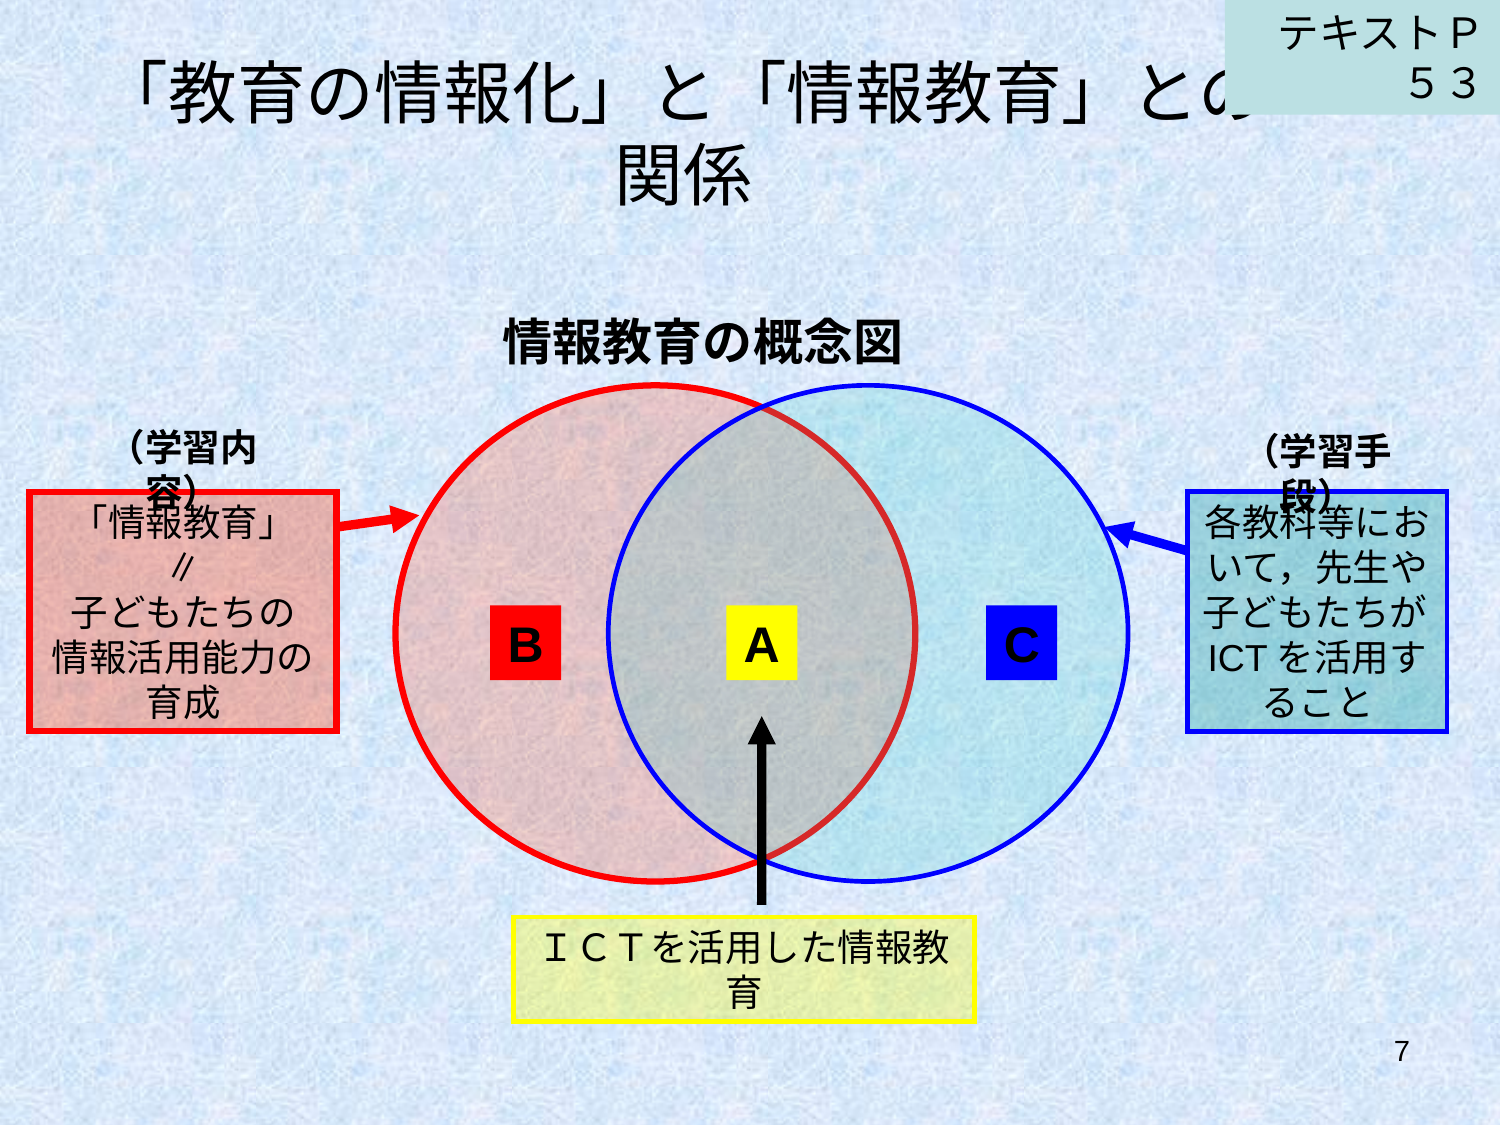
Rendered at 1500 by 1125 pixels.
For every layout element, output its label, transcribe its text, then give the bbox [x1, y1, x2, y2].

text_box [29, 302, 1448, 882]
slide_number 7 [1074, 1024, 1426, 1103]
text_box ＩＣＴを活用した情報教育 [513, 916, 975, 1022]
title 「教育の情報化」と「情報教育」との関係 [64, 66, 1303, 198]
text_box テキストＰ５３ [1224, 0, 1500, 115]
picture [0, 0, 1500, 1125]
